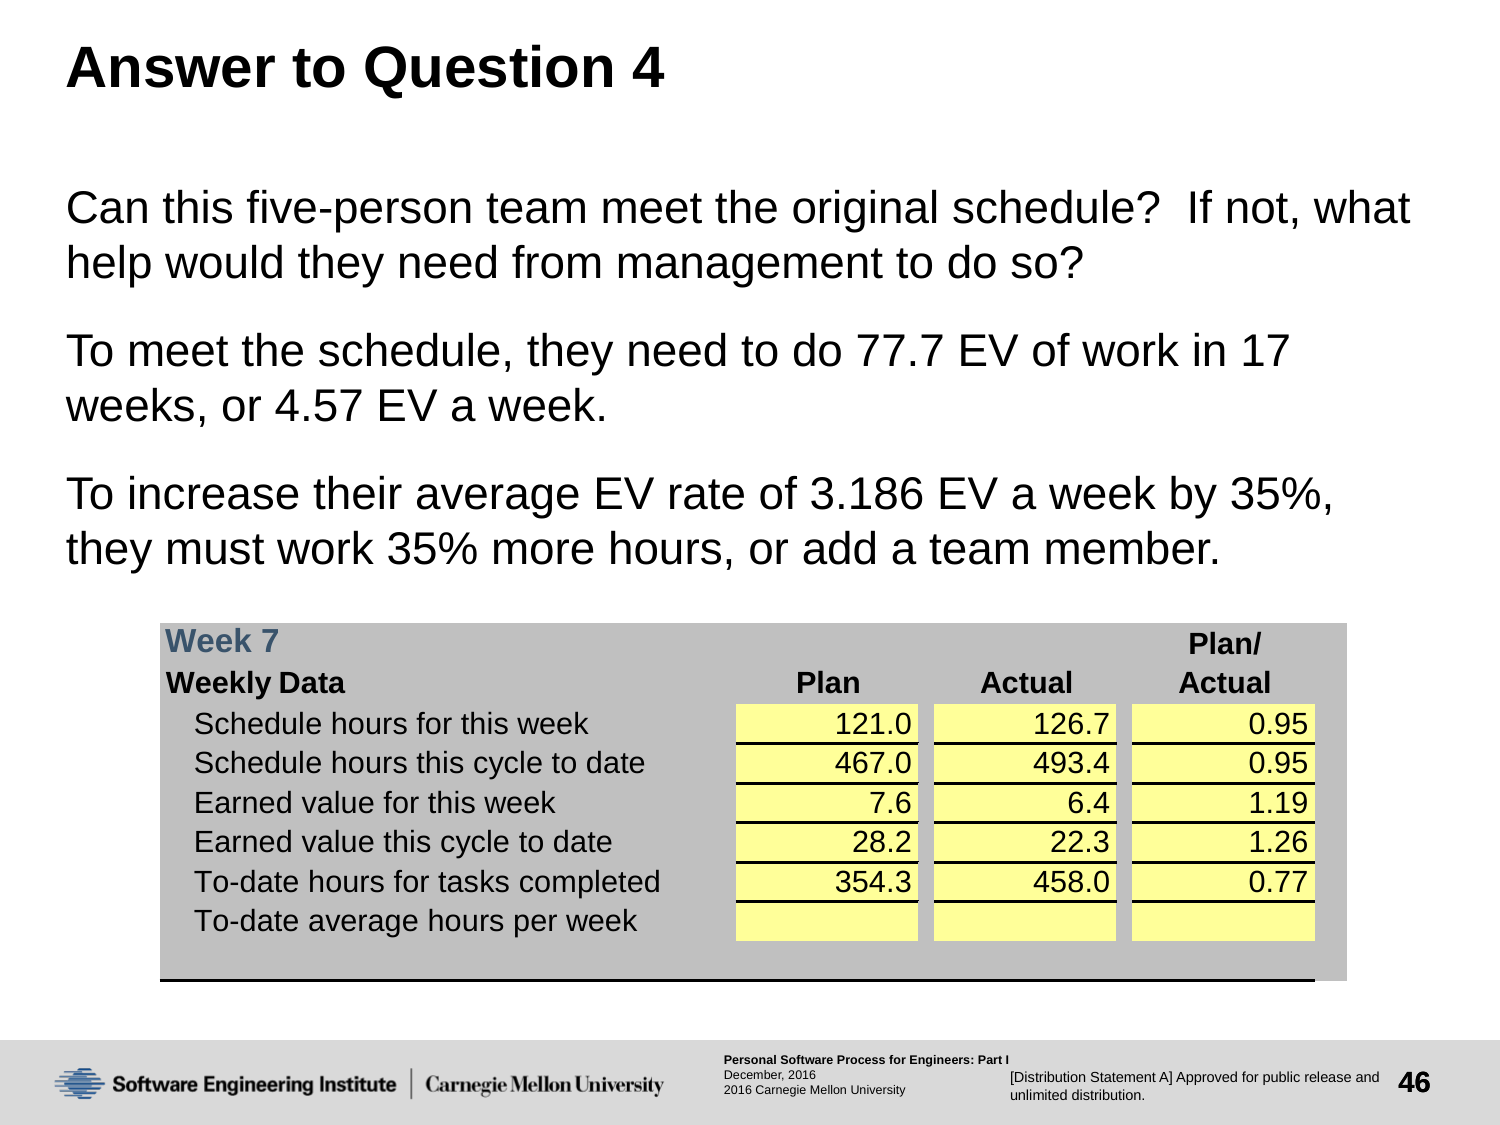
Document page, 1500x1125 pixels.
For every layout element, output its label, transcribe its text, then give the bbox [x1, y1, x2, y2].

list Can this five-person team meet the original schedule? If not, what help would they need from management to do so? To meet the schedule, they need to do 77.7 EV of work in 17 weeks, or 4.57 EV a week. To increase their average EV rate of 3.186 EV a week by 35%, they must work 35% more hours, or add a team member. [65, 177, 1431, 1000]
title Answer to Question 4 [65, 37, 1313, 148]
picture [46, 1061, 673, 1104]
picture [157, 619, 1349, 982]
